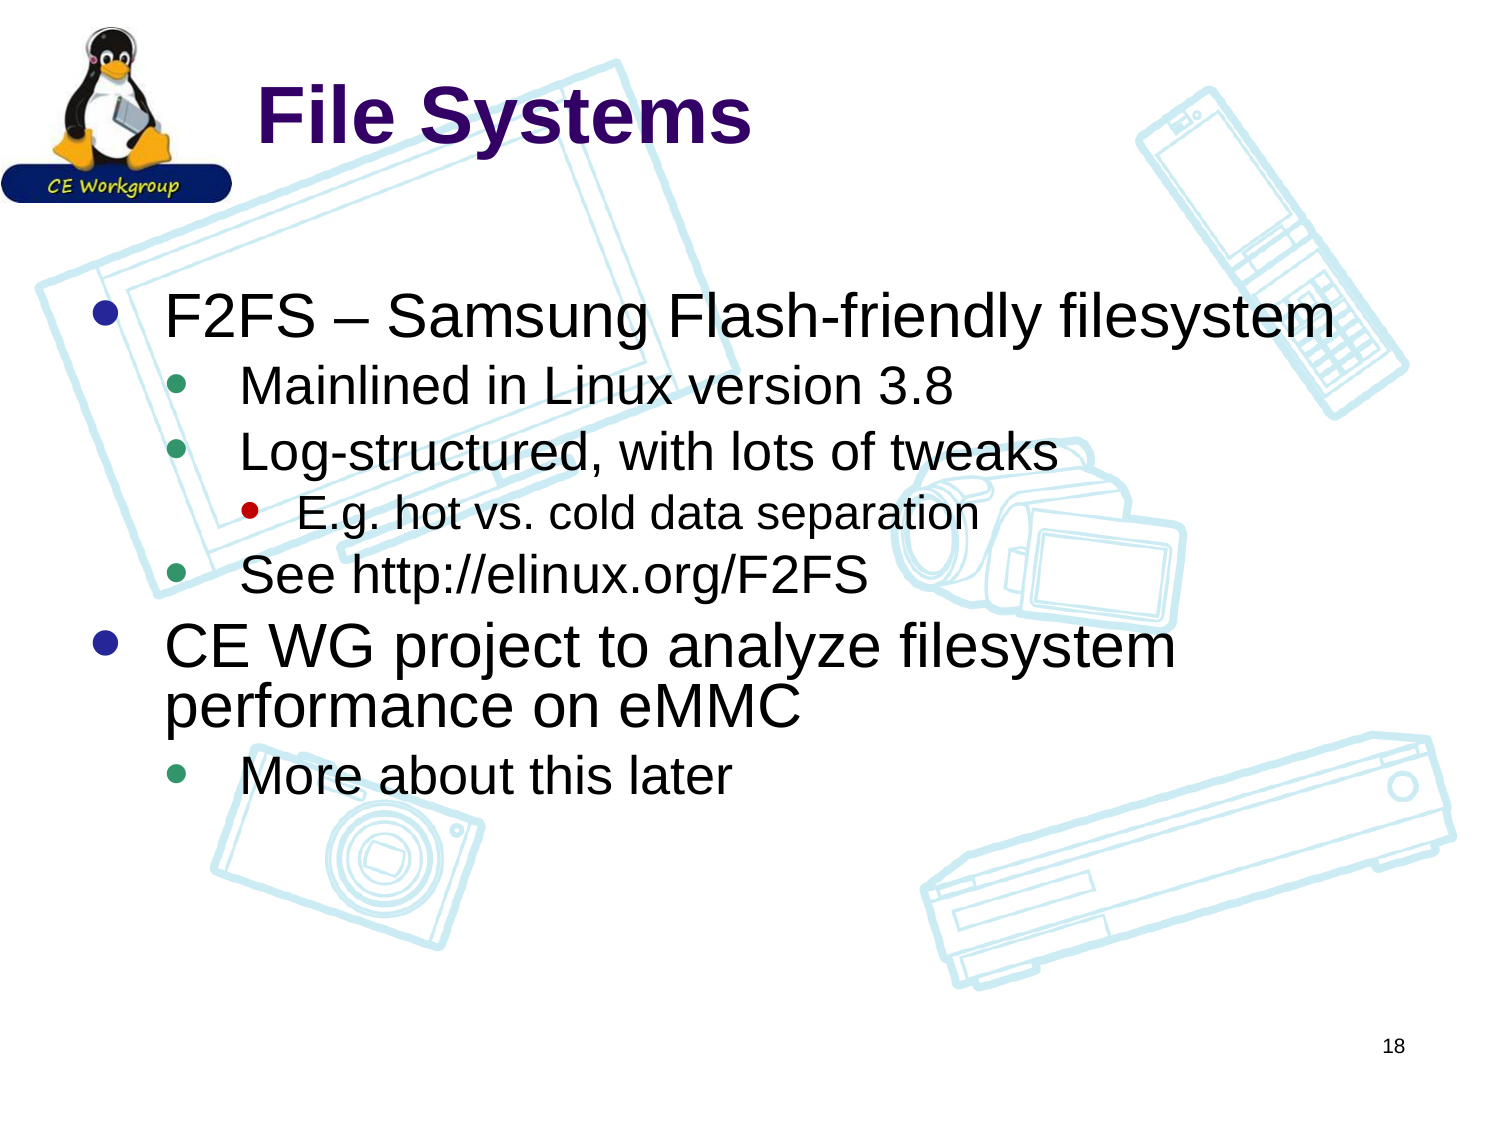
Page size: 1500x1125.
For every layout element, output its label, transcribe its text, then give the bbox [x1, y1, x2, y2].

title File Systems [242, 19, 1475, 227]
picture [0, 0, 1500, 1063]
slide_number 18 [1074, 1025, 1420, 1096]
list F2FS – Samsung Flash-friendly filesystem Mainlined in Linux version 3.8 Log-structured, with lots of tweaks E.g. hot vs. cold data separation See http://elinux.org/F2FS CE WG project to analyze filesystem performance on eMMC More about this later [75, 282, 1420, 1001]
